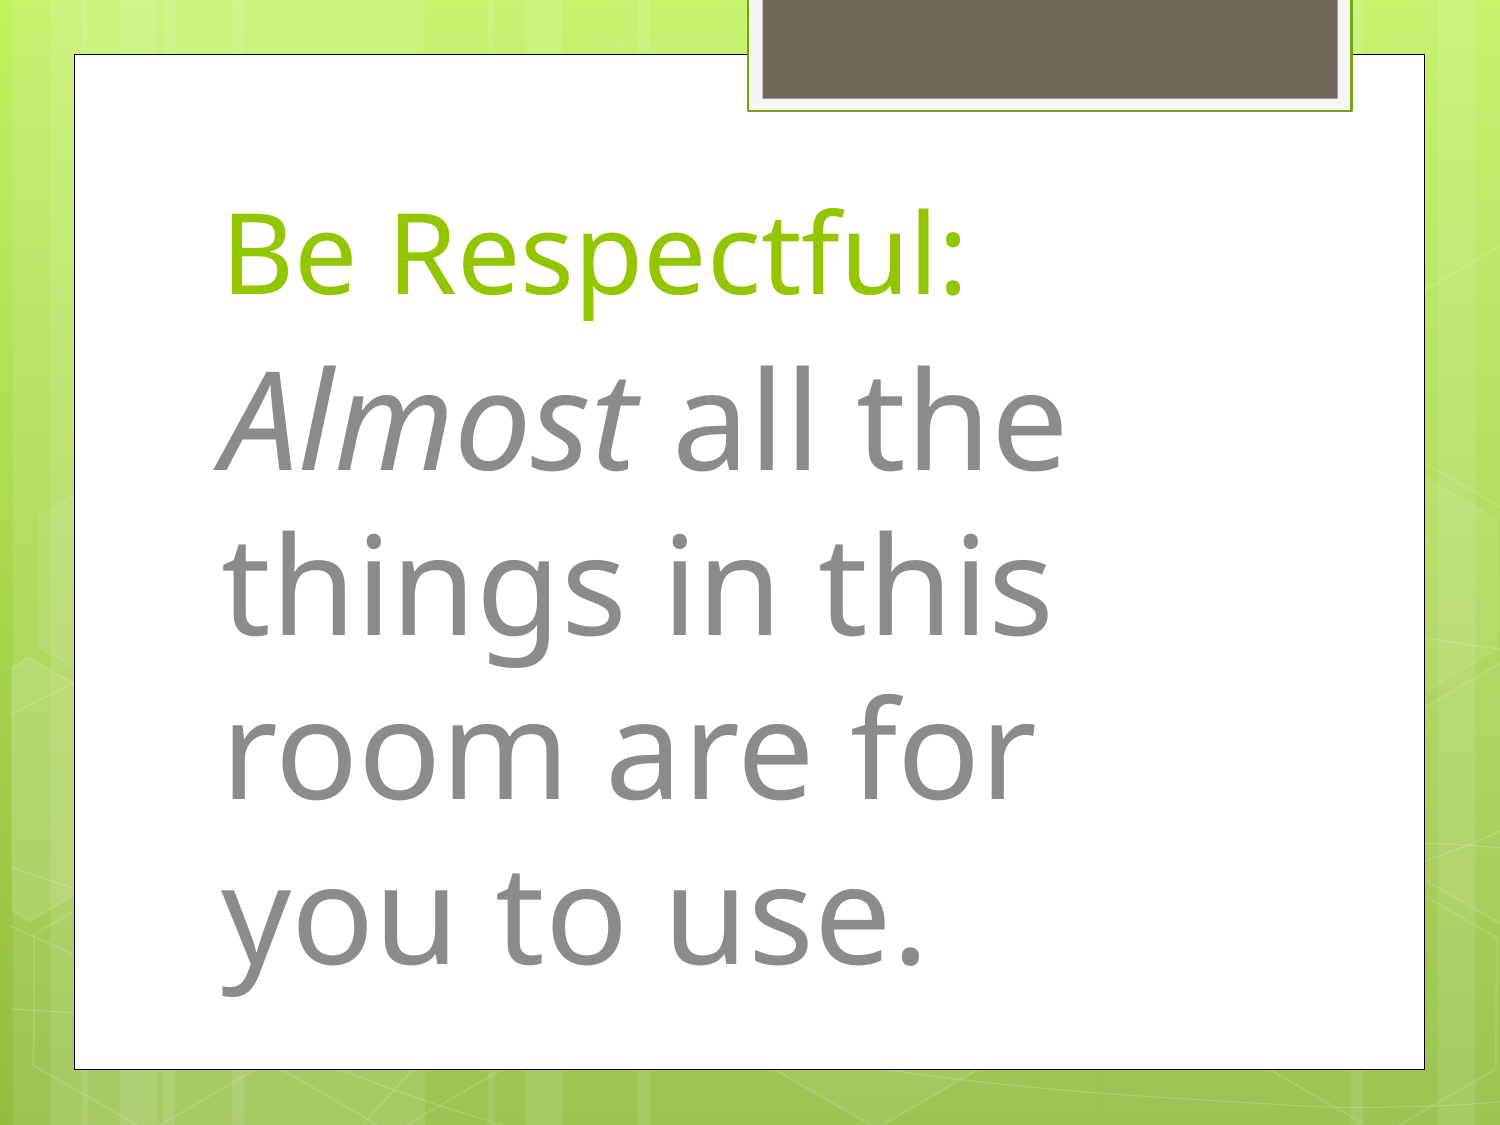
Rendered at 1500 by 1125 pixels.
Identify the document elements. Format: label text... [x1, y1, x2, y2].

list Almost all the things in this room are for you to use. [206, 324, 1296, 950]
title Be Respectful: [206, 174, 1296, 324]
